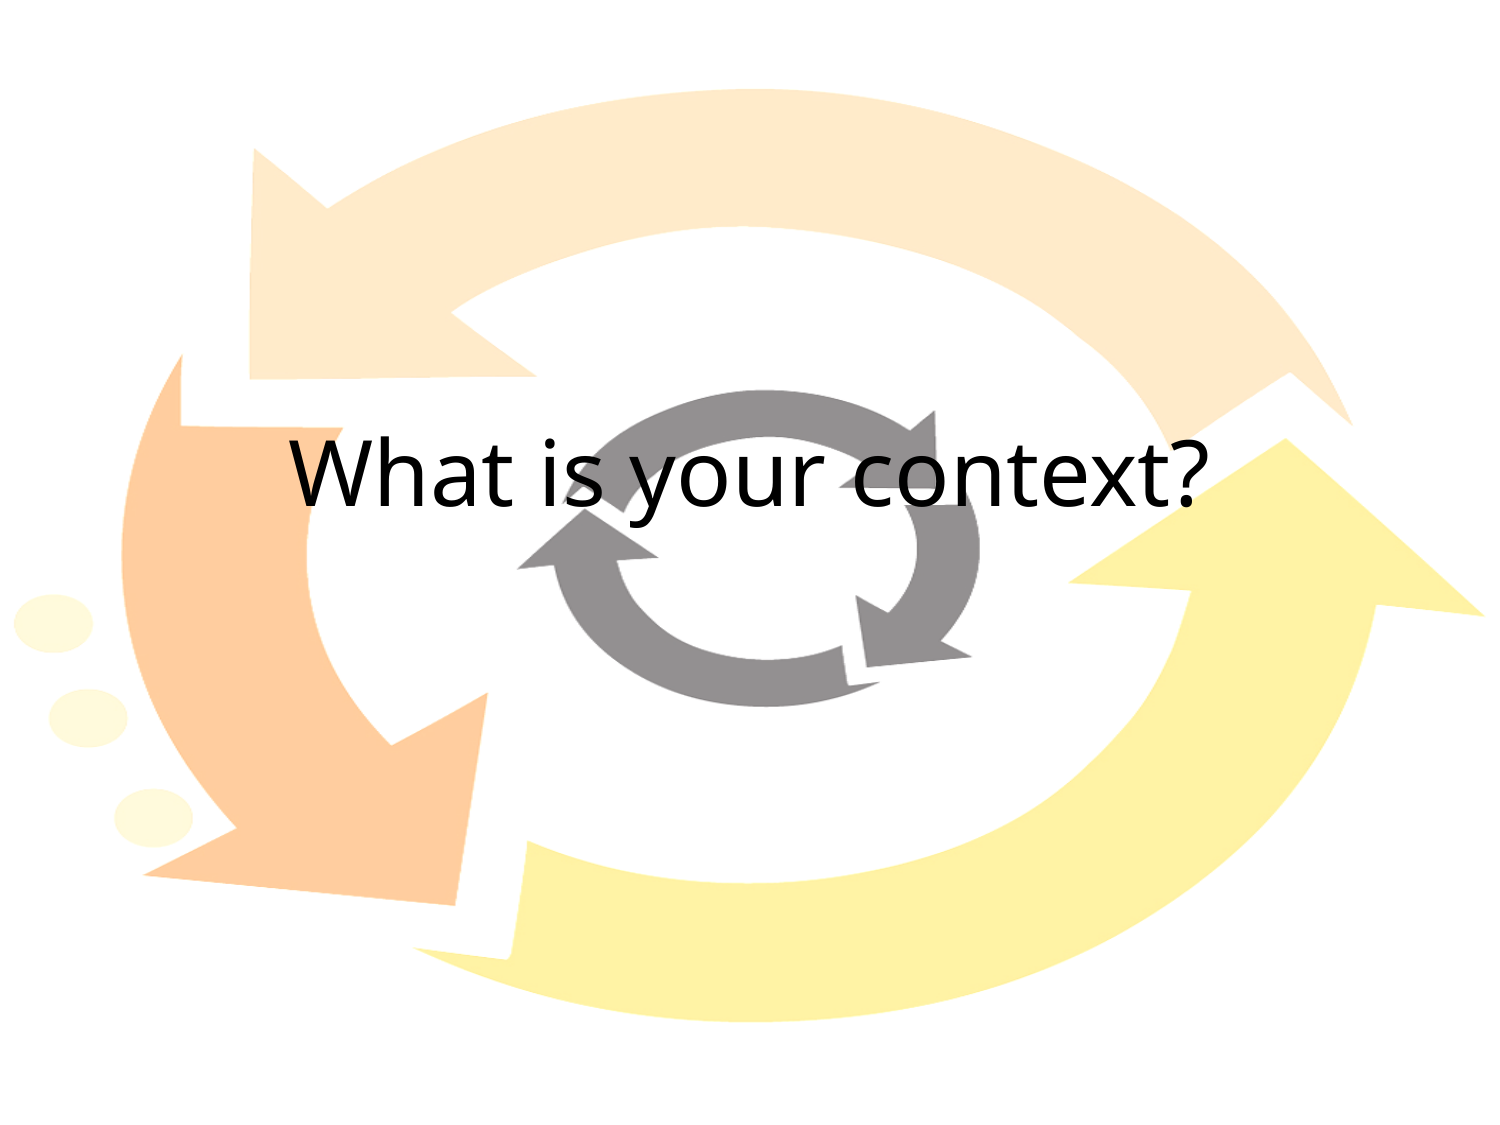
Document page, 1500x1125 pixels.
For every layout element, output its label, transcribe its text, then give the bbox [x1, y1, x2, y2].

title What is your context? [112, 349, 1388, 591]
